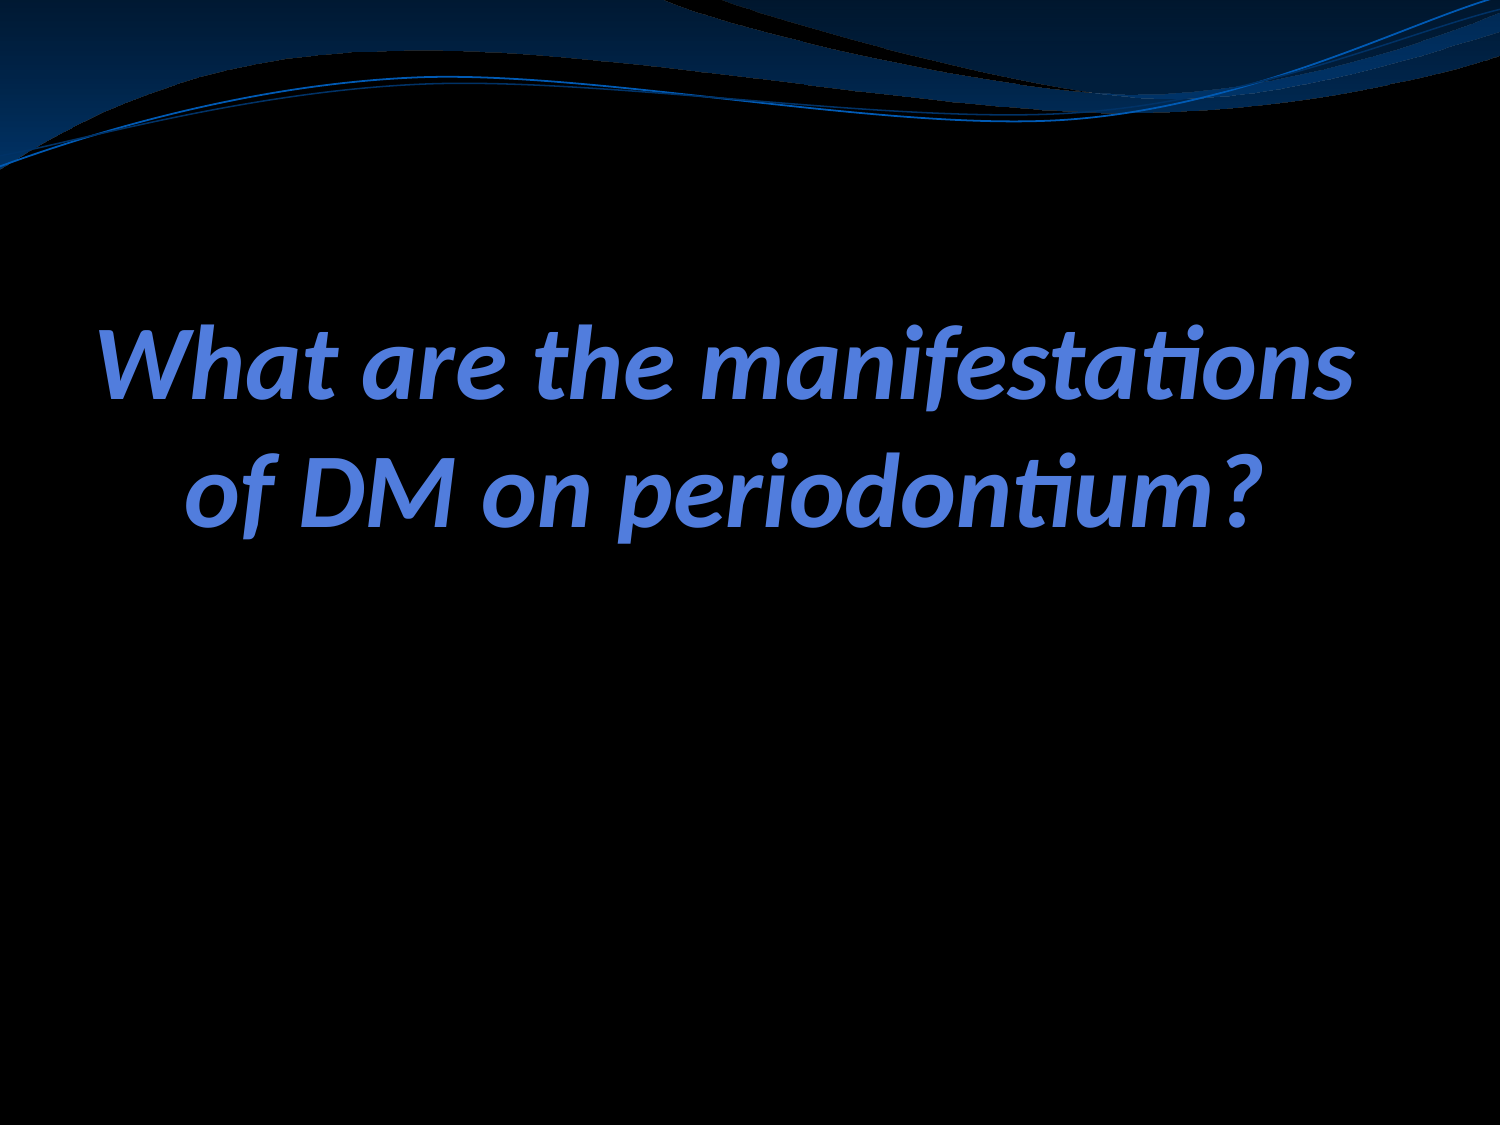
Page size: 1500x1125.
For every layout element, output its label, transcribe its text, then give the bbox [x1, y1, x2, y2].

title What are the manifestations of DM on periodontium? [87, 324, 1363, 549]
